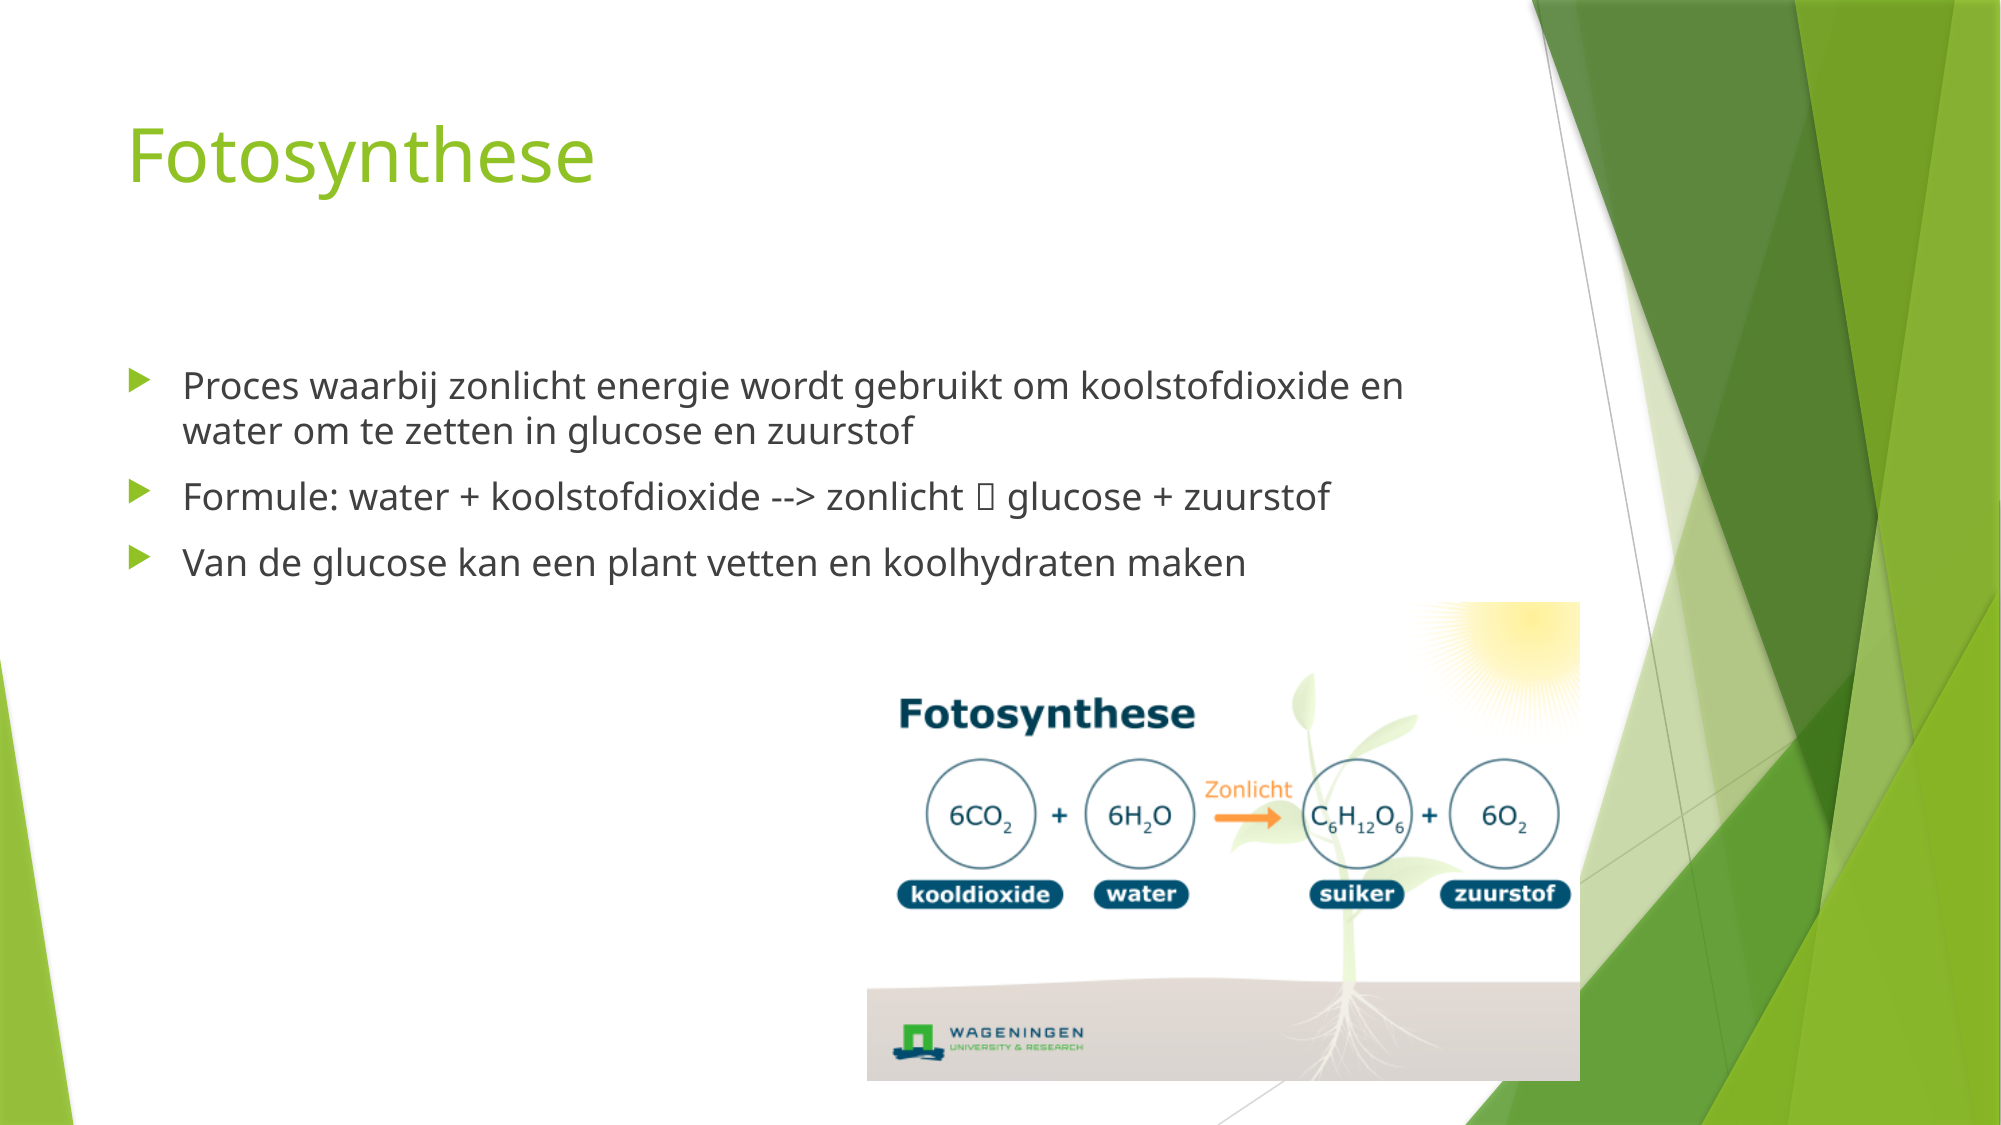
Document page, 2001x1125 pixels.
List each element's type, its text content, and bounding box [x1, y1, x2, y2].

list Proces waarbij zonlicht energie wordt gebruikt om koolstofdioxide en water om te zetten in glucose en zuurstof Formule: water + koolstofdioxide --> zonlicht  glucose + zuurstof Van de glucose kan een plant vetten en koolhydraten maken [111, 354, 1522, 992]
picture [867, 601, 1580, 1081]
title Fotosynthese [111, 99, 1522, 317]
